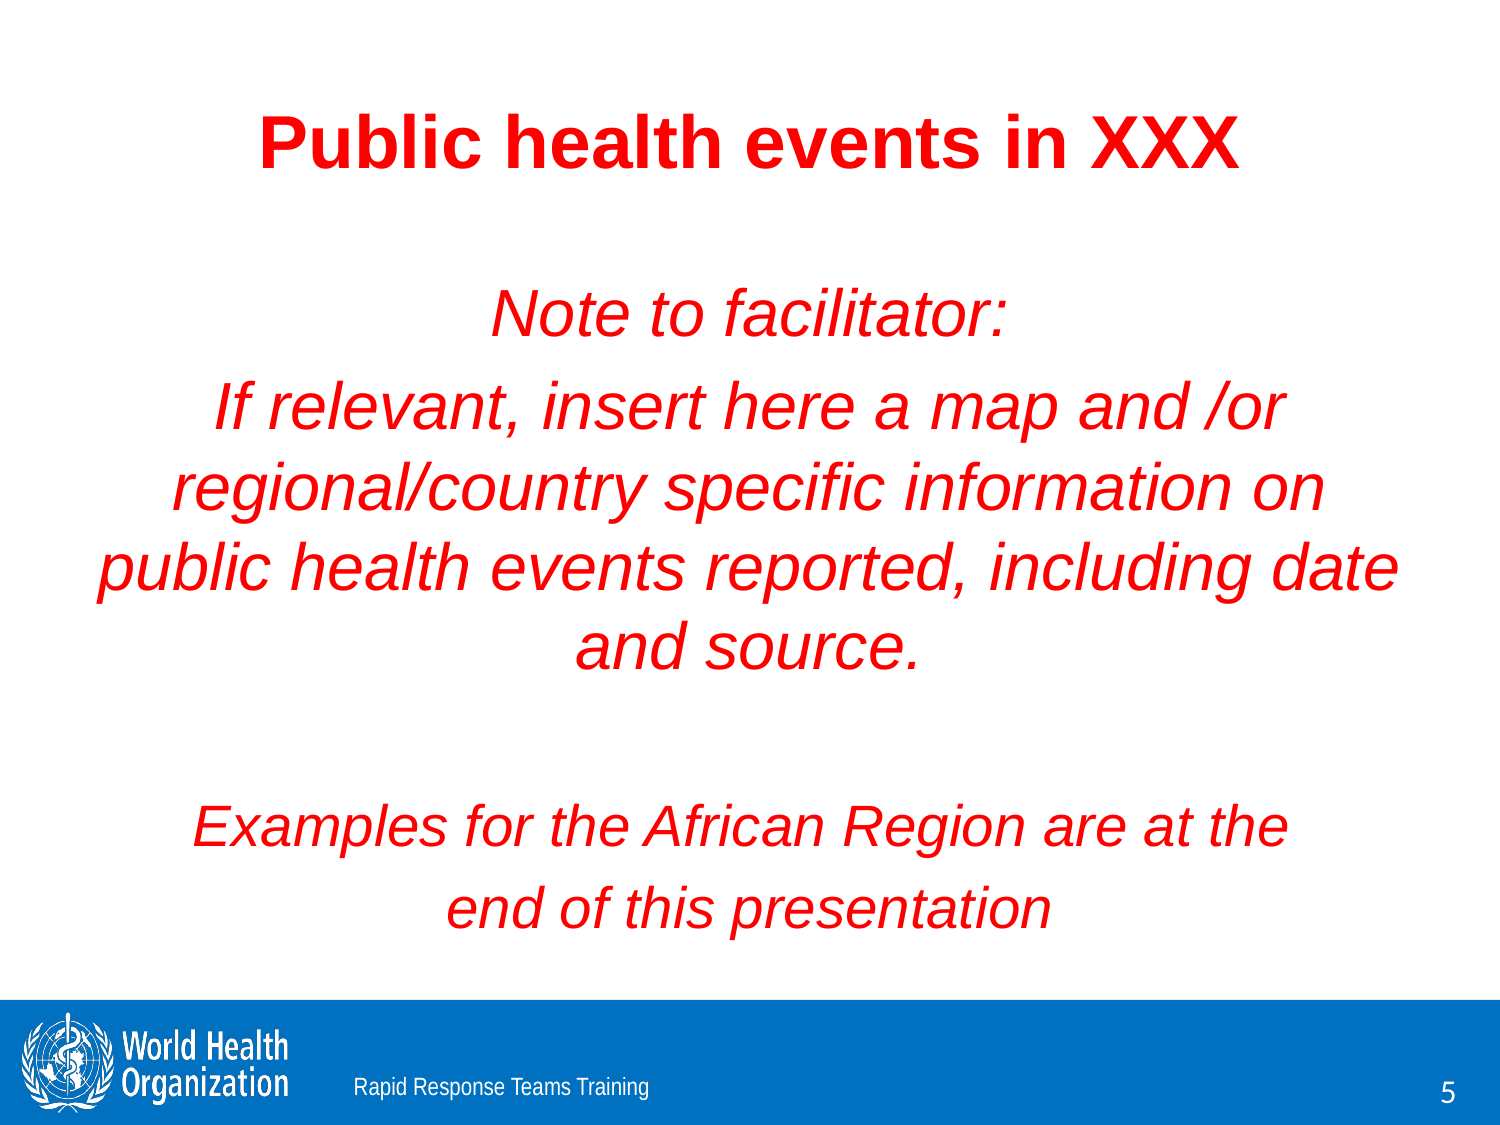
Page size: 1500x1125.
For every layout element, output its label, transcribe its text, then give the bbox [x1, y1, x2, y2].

list Note to facilitator: If relevant, insert here a map and /or regional/country specific information on public health events reported, including date and source. Examples for the African Region are at the end of this presentation [75, 262, 1425, 1005]
title Public health events in XXX [75, 45, 1425, 233]
picture [21, 1012, 288, 1113]
